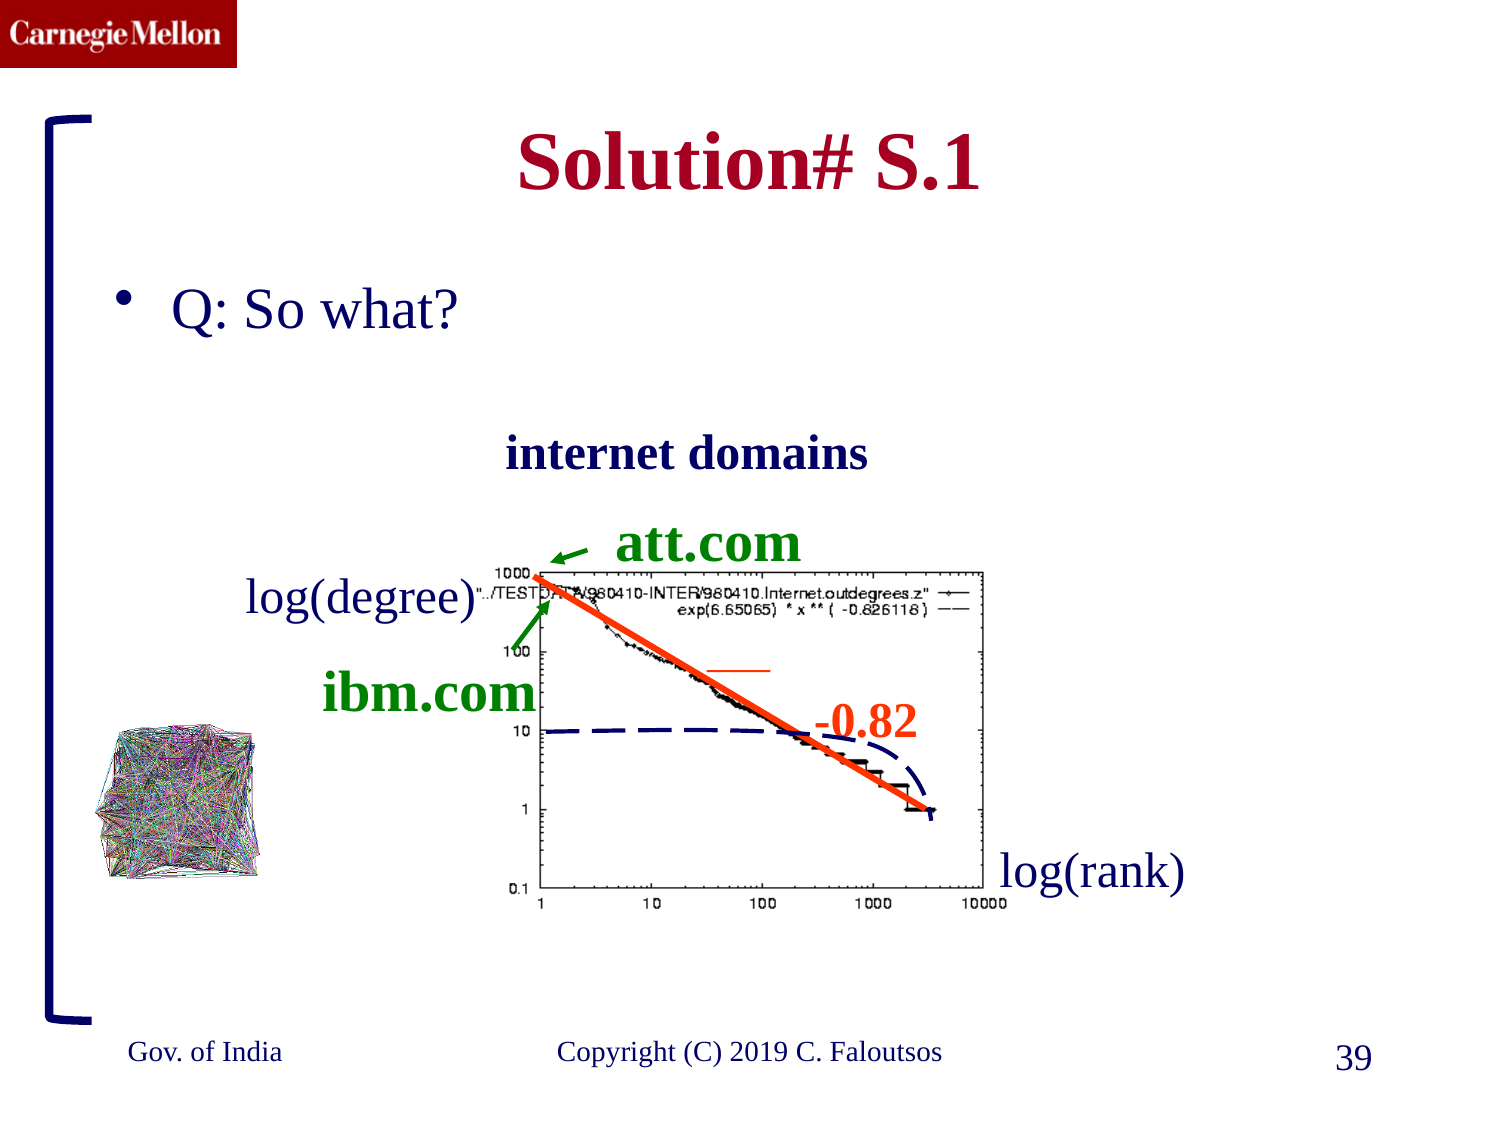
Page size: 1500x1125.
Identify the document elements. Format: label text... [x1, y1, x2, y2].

picture [460, 549, 1008, 914]
picture [0, 0, 237, 68]
title Solution# S.1 [112, 99, 1388, 213]
slide_number 39 [1074, 1024, 1388, 1101]
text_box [533, 575, 935, 810]
text_box log(degree) [230, 556, 455, 631]
list Q: So what? [99, 262, 1388, 401]
footer Copyright (C) 2019 C. Faloutsos [512, 1024, 988, 1101]
text_box ibm.com [307, 645, 455, 730]
text_box internet domains [443, 412, 931, 488]
slide_number Gov. of India [112, 1024, 426, 1101]
text_box log(rank) [1012, 830, 1201, 906]
text_box [49, 118, 92, 1021]
text_box att.com [600, 495, 817, 548]
picture [83, 697, 275, 909]
